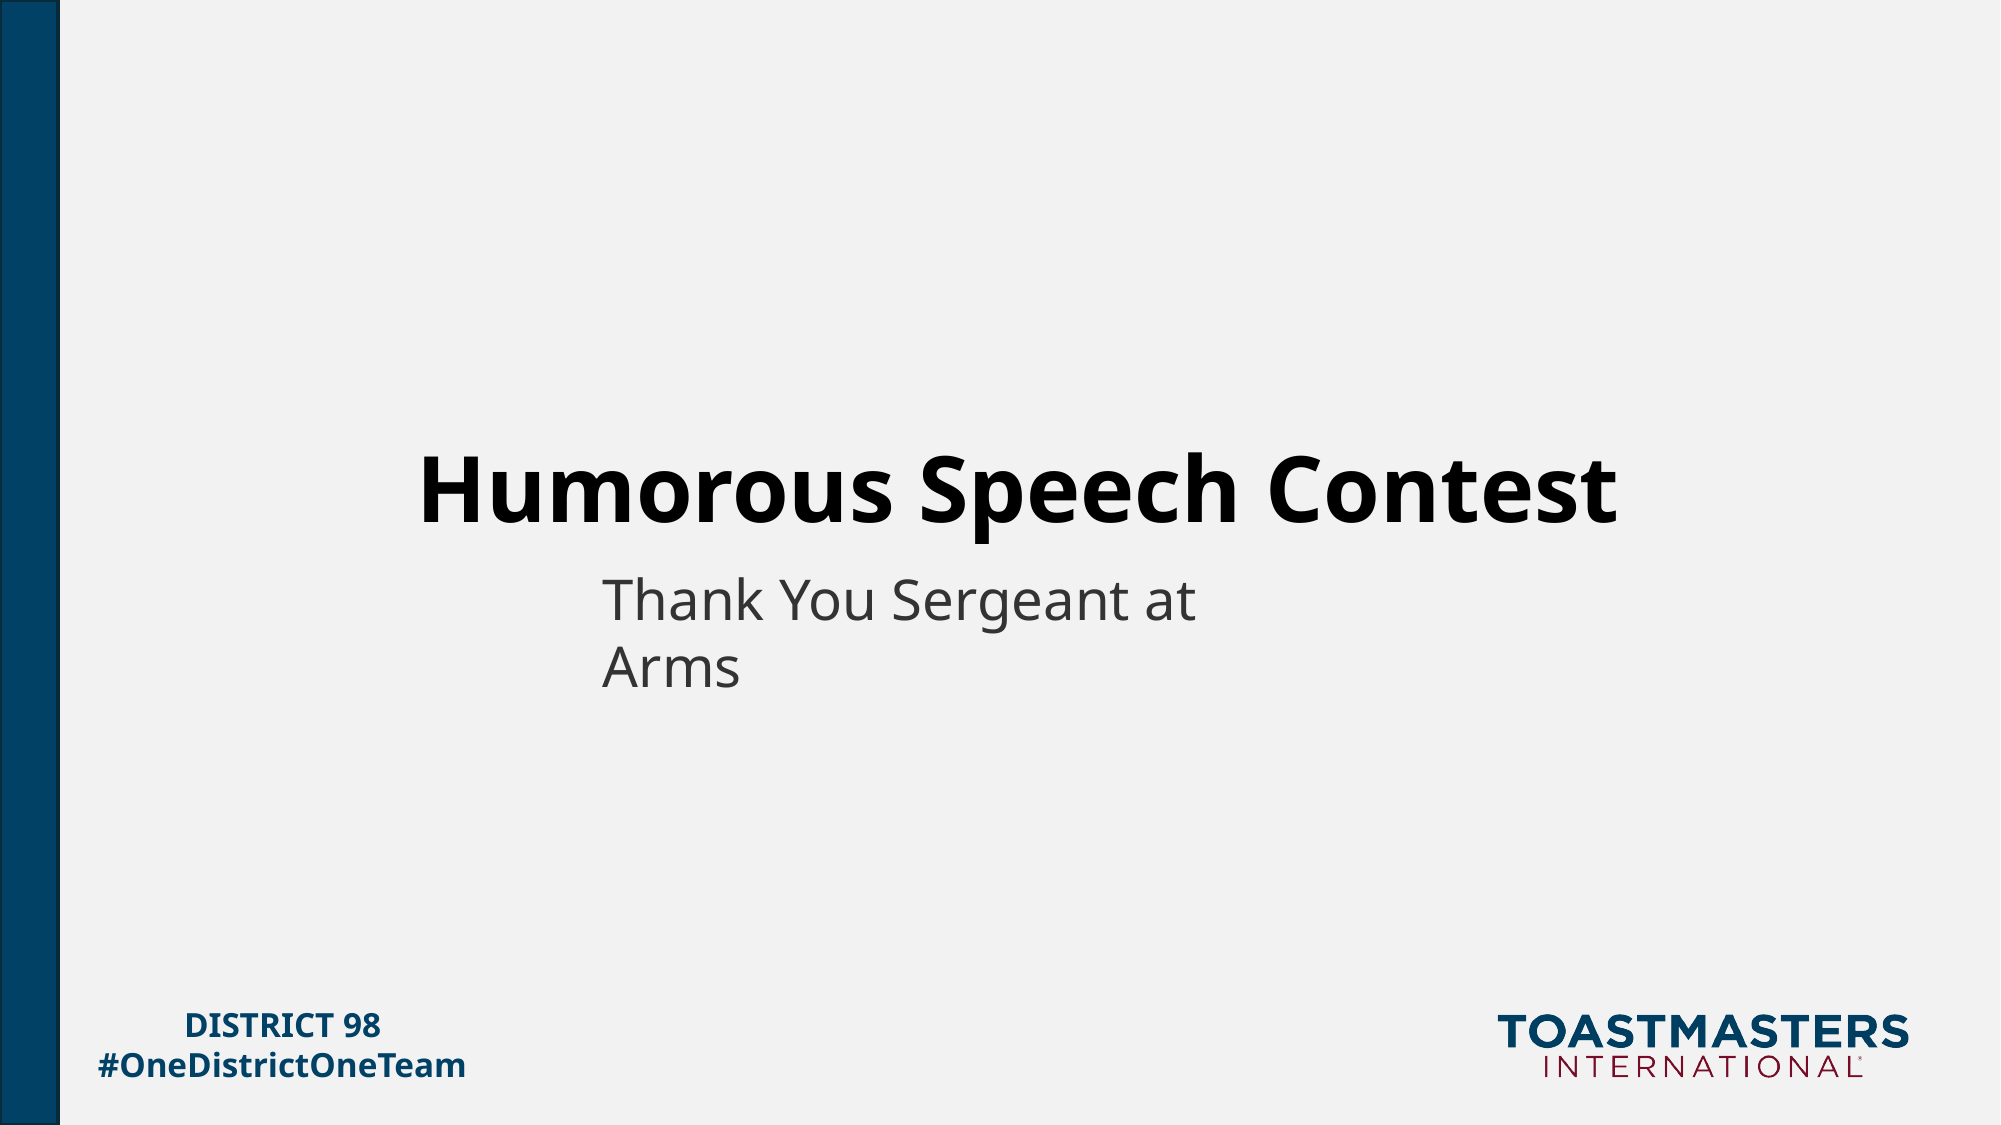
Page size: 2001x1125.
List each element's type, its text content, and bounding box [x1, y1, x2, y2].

text_box [0, 0, 60, 1125]
text_box DISTRICT 98 #OneDistrictOneTeam [57, 996, 508, 1092]
title Humorous Speech Contest [114, 408, 1921, 578]
text_box Thank You Sergeant at Arms [600, 561, 1320, 699]
picture [1383, 631, 2000, 1125]
